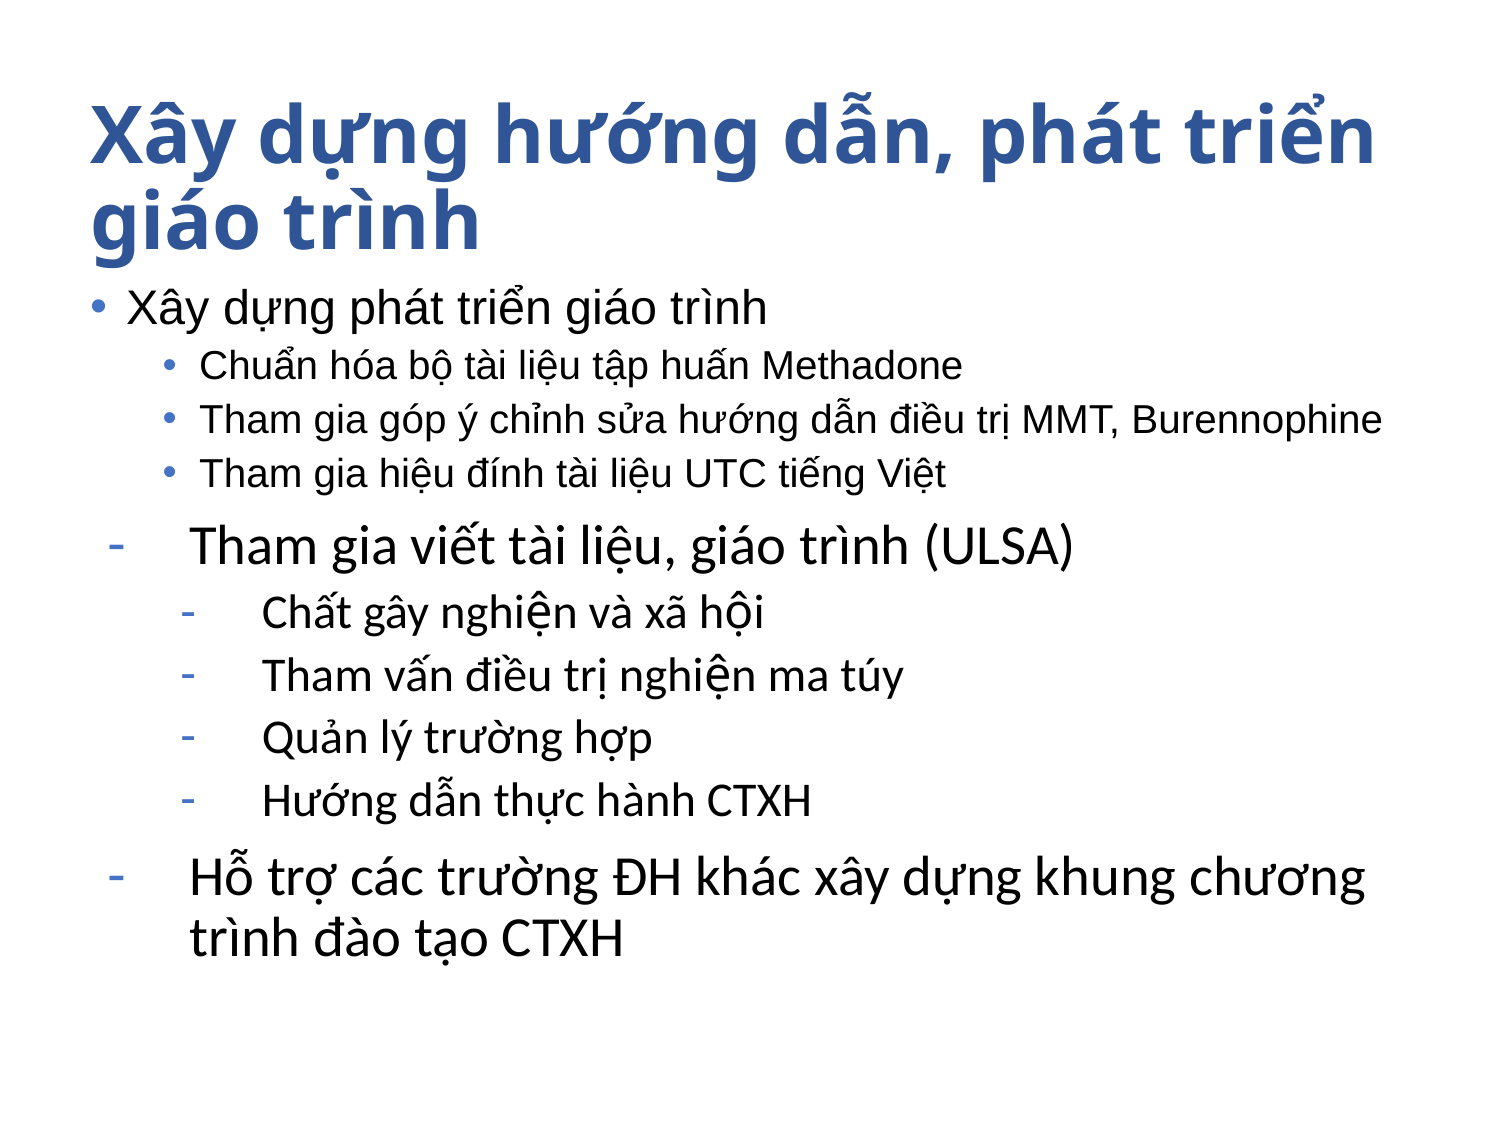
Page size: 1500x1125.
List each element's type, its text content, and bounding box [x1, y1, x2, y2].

title Xây dựng hướng dẫn, phát triển giáo trình [75, 87, 1425, 275]
list Xây dựng phát triển giáo trình Chuẩn hóa bộ tài liệu tập huấn Methadone Tham gia góp ý chỉnh sửa hướng dẫn điều trị MMT, Burennophine Tham gia hiệu đính tài liệu UTC tiếng Việt Tham gia viết tài liệu, giáo trình (ULSA) Chất gây nghiện và xã hội Tham vấn điều trị nghiện ma túy Quản lý trường hợp Hướng dẫn thực hành CTXH Hỗ trợ các trường ĐH khác xây dựng khung chương trình đào tạo CTXH [75, 275, 1425, 986]
